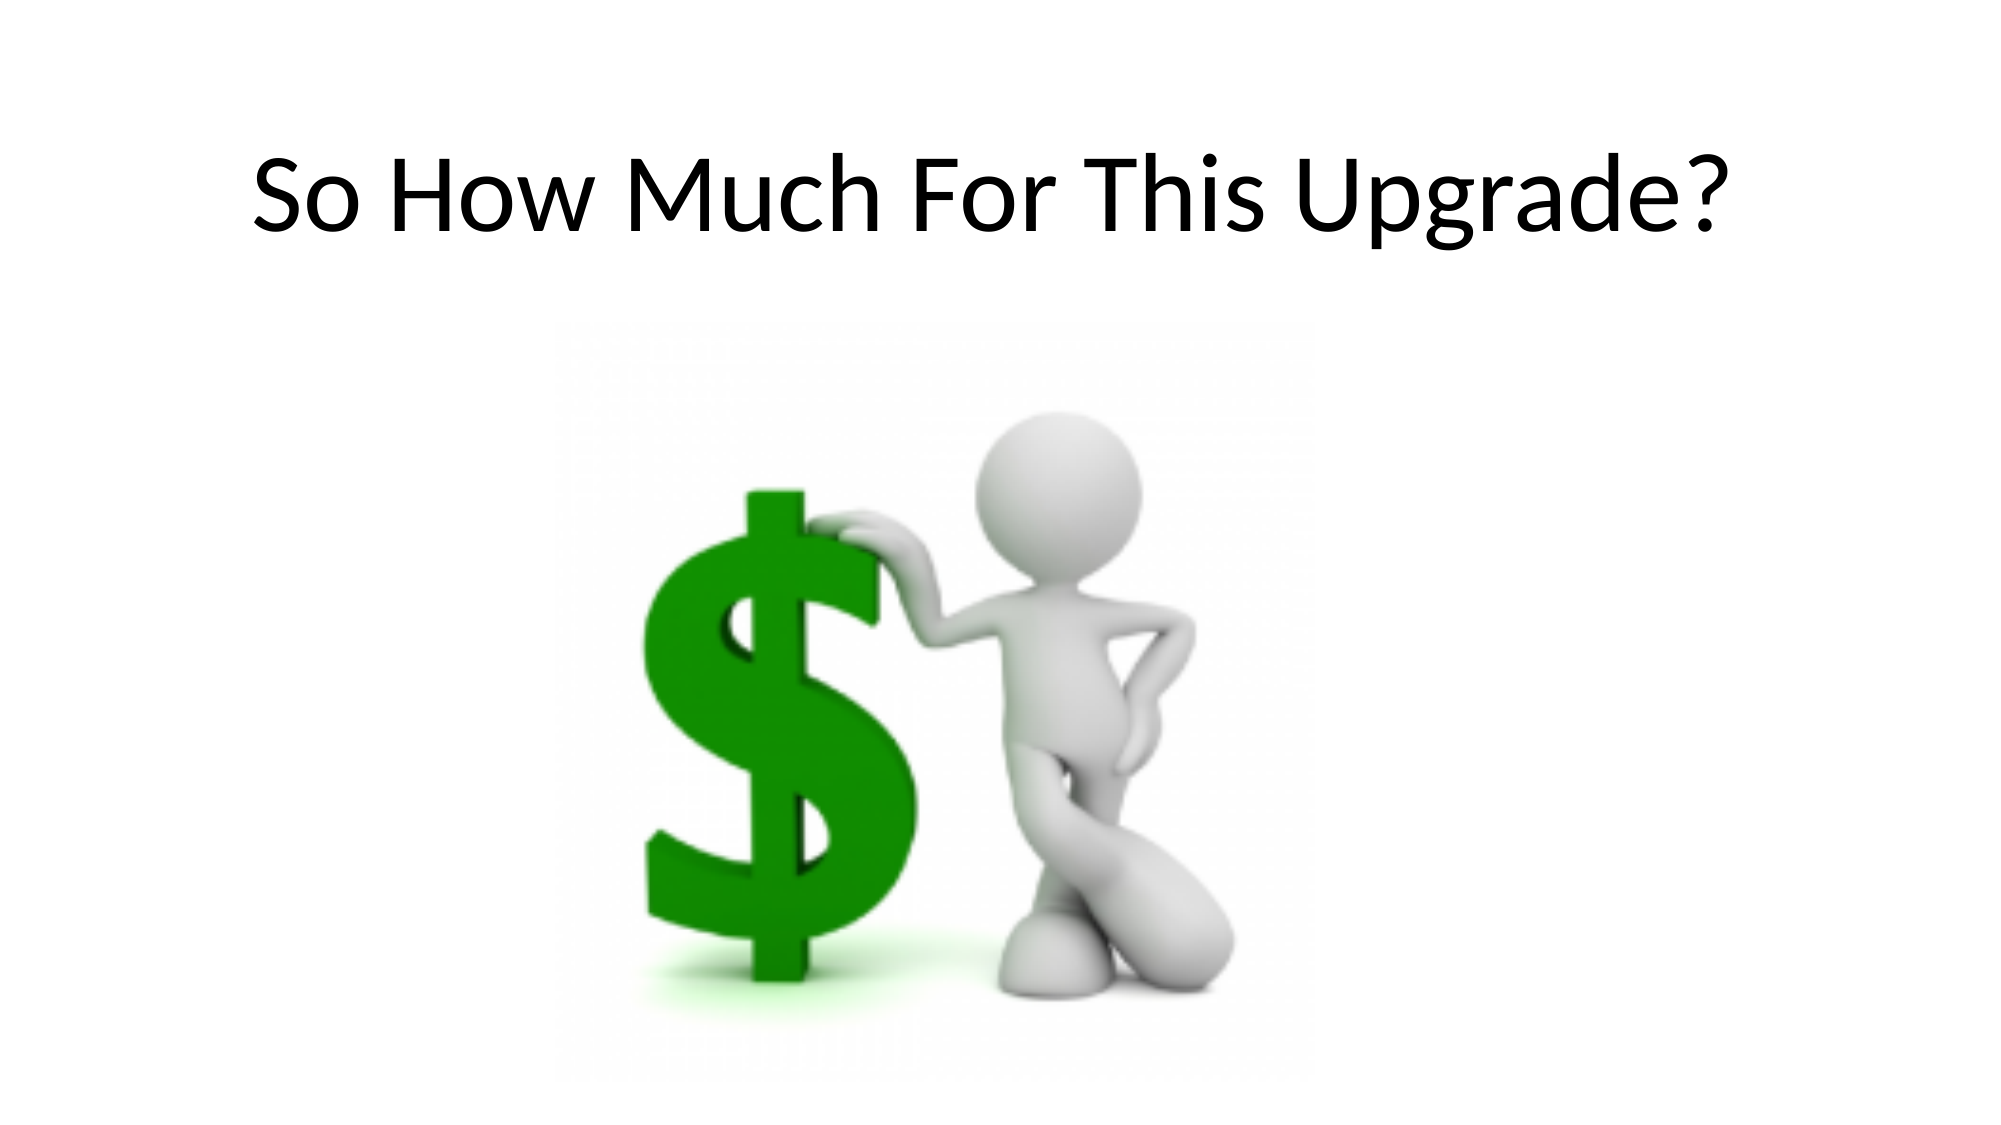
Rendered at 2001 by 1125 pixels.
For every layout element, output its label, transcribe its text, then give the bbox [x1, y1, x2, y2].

picture [555, 322, 1315, 1082]
list So How Much For This Upgrade? [131, 126, 1857, 674]
